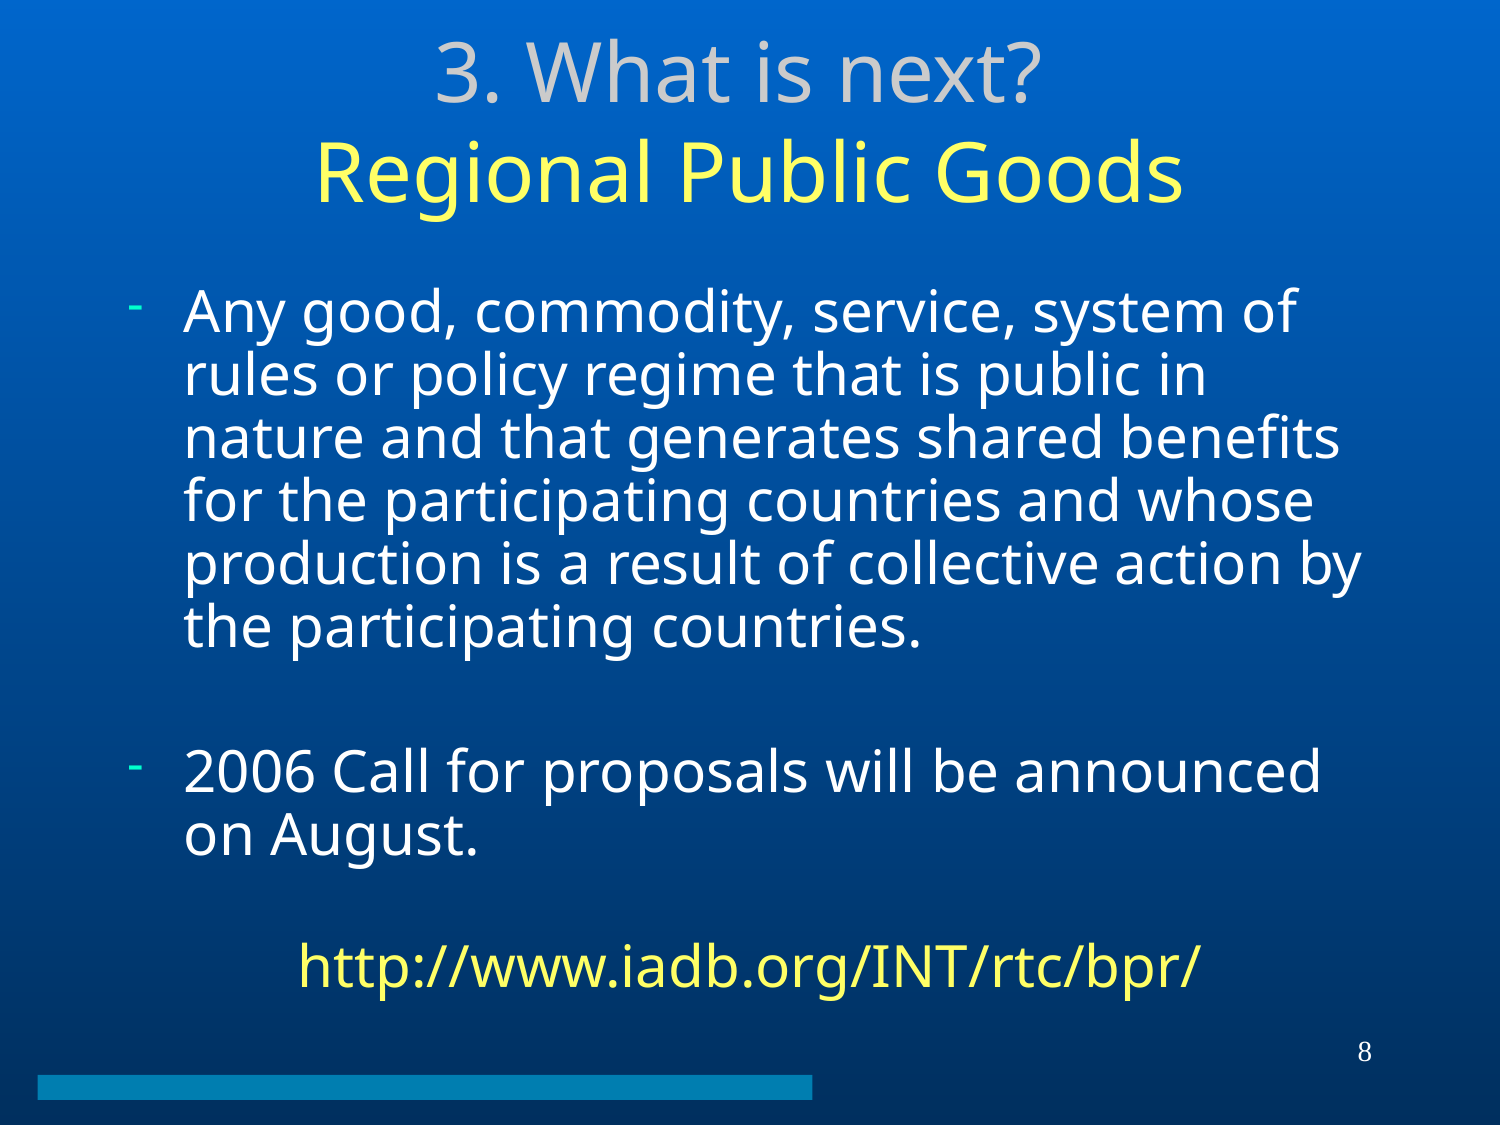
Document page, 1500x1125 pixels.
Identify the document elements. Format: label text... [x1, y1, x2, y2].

text_box 3. What is next? Regional Public Goods [112, 24, 1388, 213]
slide_number 8 [1074, 1050, 1388, 1088]
text_box Any good, commodity, service, system of rules or policy regime that is public in nature and that generates shared benefits for the participating countries and whose production is a result of collective action by the participating countries. 2006 Call for proposals will be announced on August. http://www.iadb.org/INT/rtc/bpr/ [112, 275, 1388, 1050]
